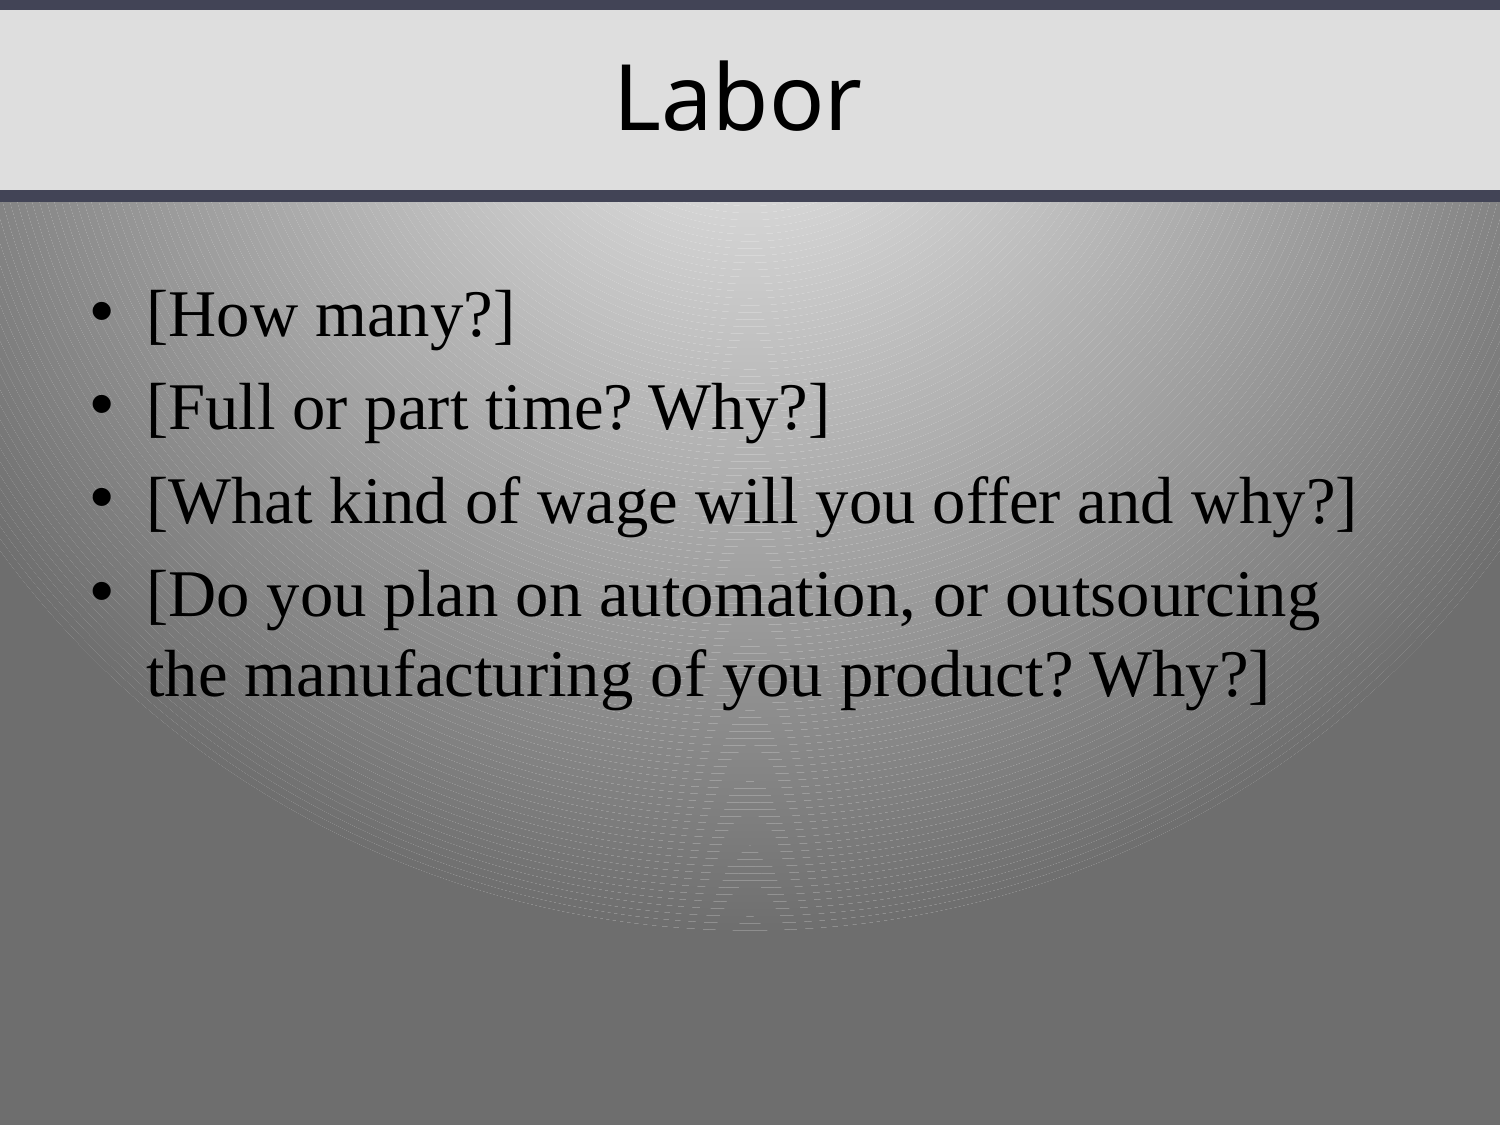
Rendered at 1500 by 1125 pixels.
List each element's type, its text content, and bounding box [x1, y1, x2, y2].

title Labor [75, 0, 1425, 188]
list [How many?] [Full or part time? Why?] [What kind of wage will you offer and why?] [Do you plan on automation, or outsourcing the manufacturing of you product? Why?] [75, 262, 1425, 1005]
